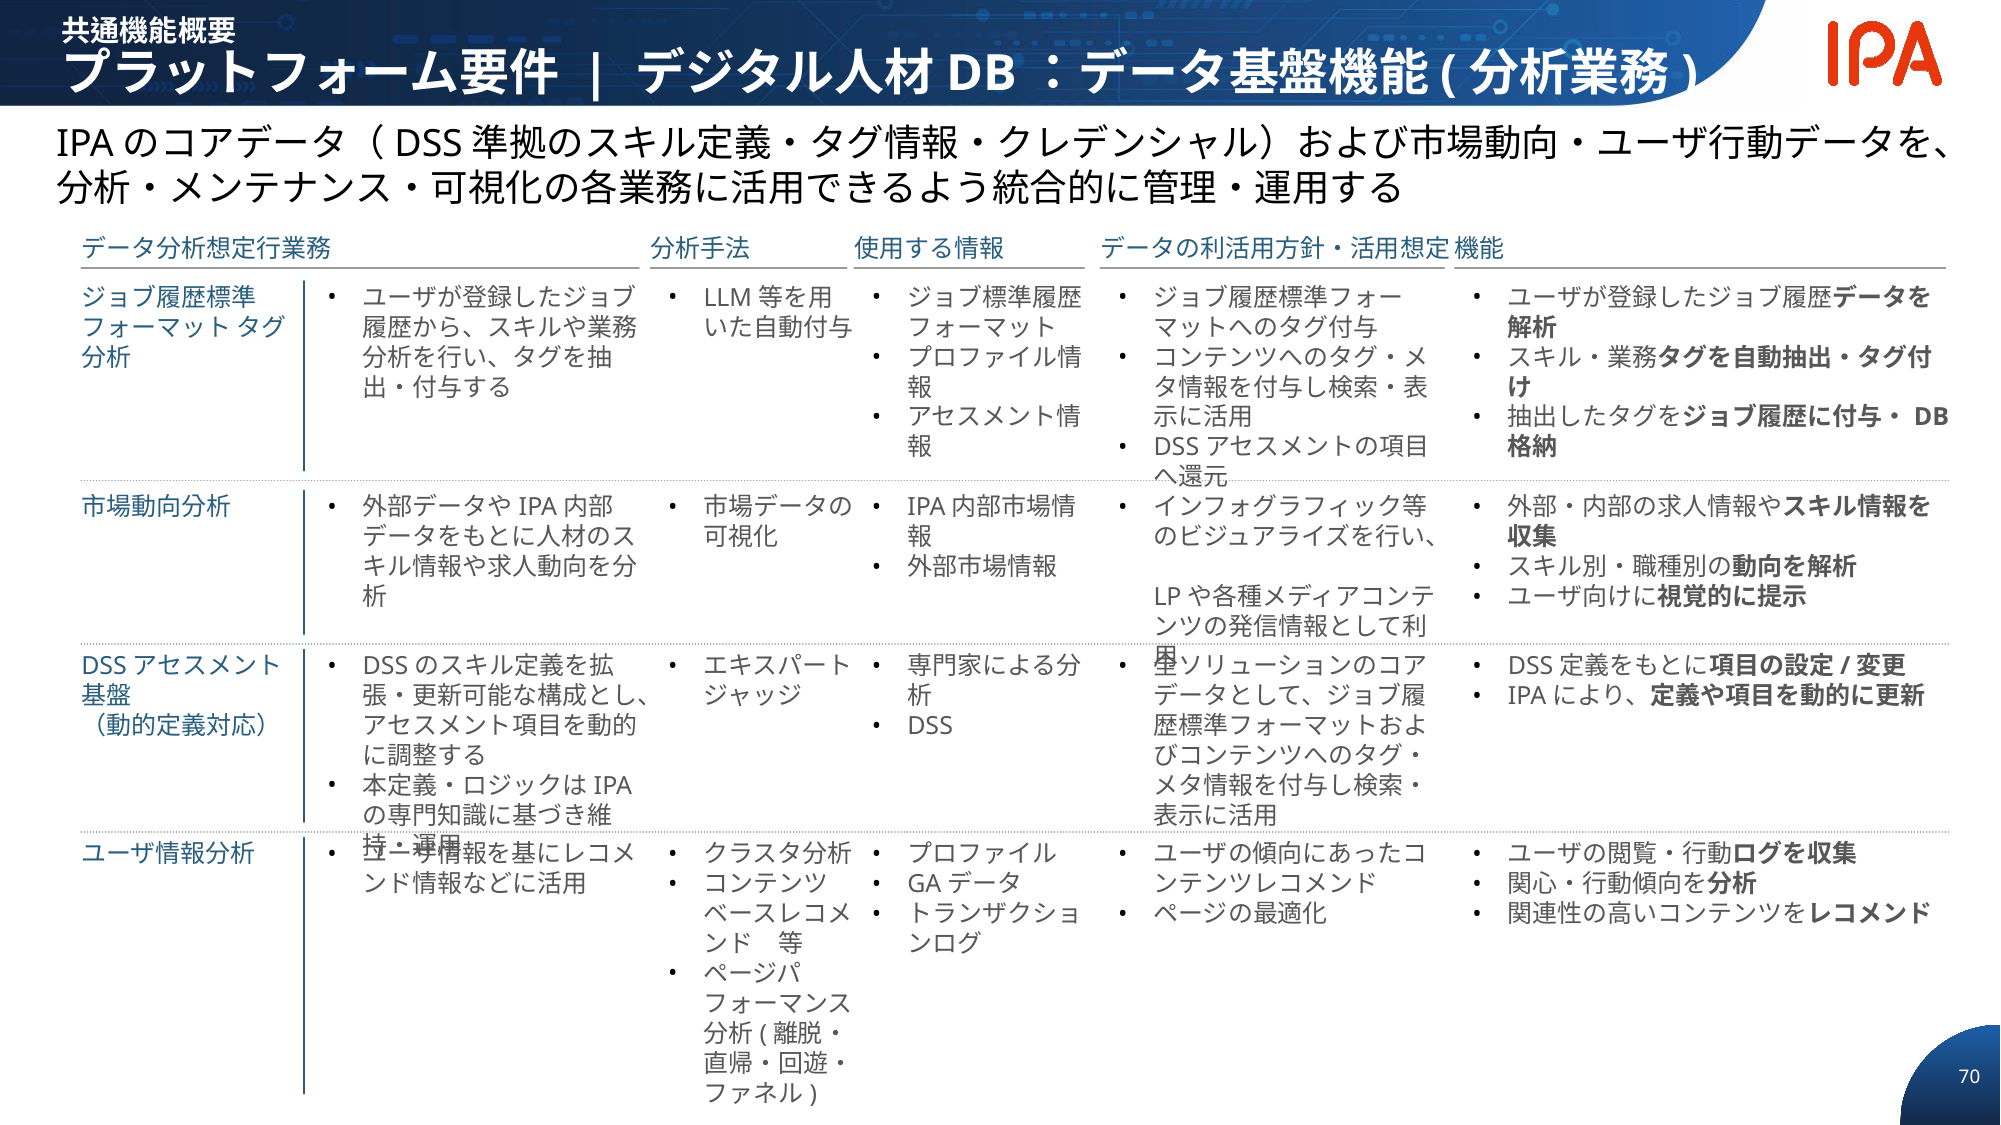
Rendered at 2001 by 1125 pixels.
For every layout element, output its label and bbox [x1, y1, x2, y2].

text_box [309, 281, 640, 471]
text_box [80, 280, 305, 471]
text_box [1100, 837, 1448, 1094]
text_box [1454, 281, 1950, 471]
text_box [1454, 837, 1950, 1094]
text_box [1100, 649, 1448, 822]
text_box [309, 837, 640, 1094]
text_box [56, 118, 1940, 216]
text_box [1454, 490, 1950, 634]
picture [1828, 21, 1942, 86]
picture [0, 0, 1805, 108]
text_box [1454, 649, 1950, 822]
text_box [309, 649, 640, 822]
text_box [80, 232, 640, 268]
text_box [80, 837, 305, 1094]
text_box [80, 490, 305, 635]
text_box [80, 232, 1951, 1094]
text_box [80, 649, 305, 823]
text_box [1099, 232, 1965, 268]
text_box [61, 16, 1794, 92]
text_box [309, 490, 640, 634]
text_box [1100, 490, 1448, 634]
text_box [1100, 281, 1448, 471]
